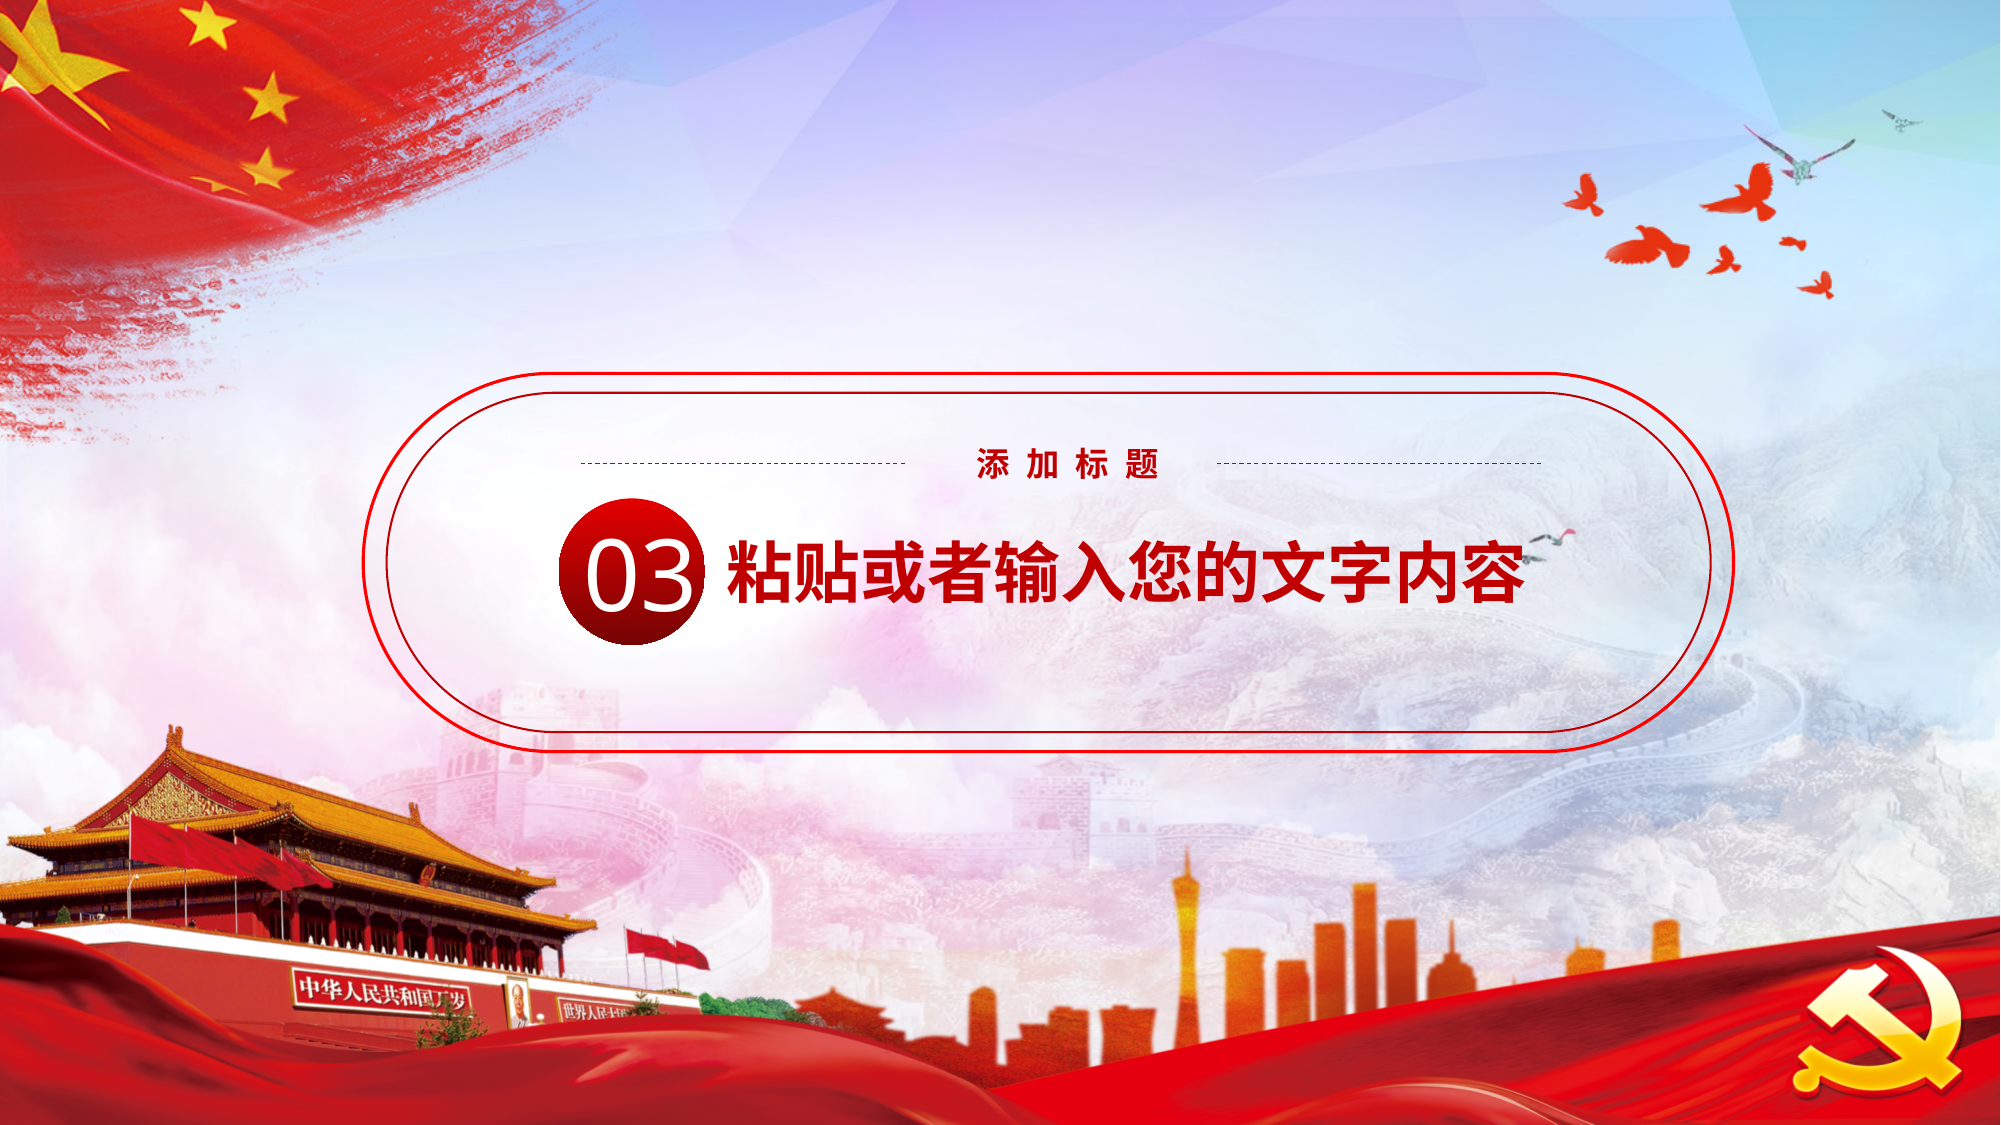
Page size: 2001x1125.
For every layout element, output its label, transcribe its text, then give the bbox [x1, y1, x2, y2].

picture [0, 0, 2001, 1125]
text_box [557, 533, 568, 610]
text_box [362, 468, 448, 696]
text_box 添加标题 [911, 432, 1225, 493]
text_box [385, 391, 1712, 696]
text_box 03 [568, 486, 781, 657]
text_box 粘贴或者输入您的文字内容 [678, 477, 1577, 665]
text_box [718, 372, 1735, 696]
